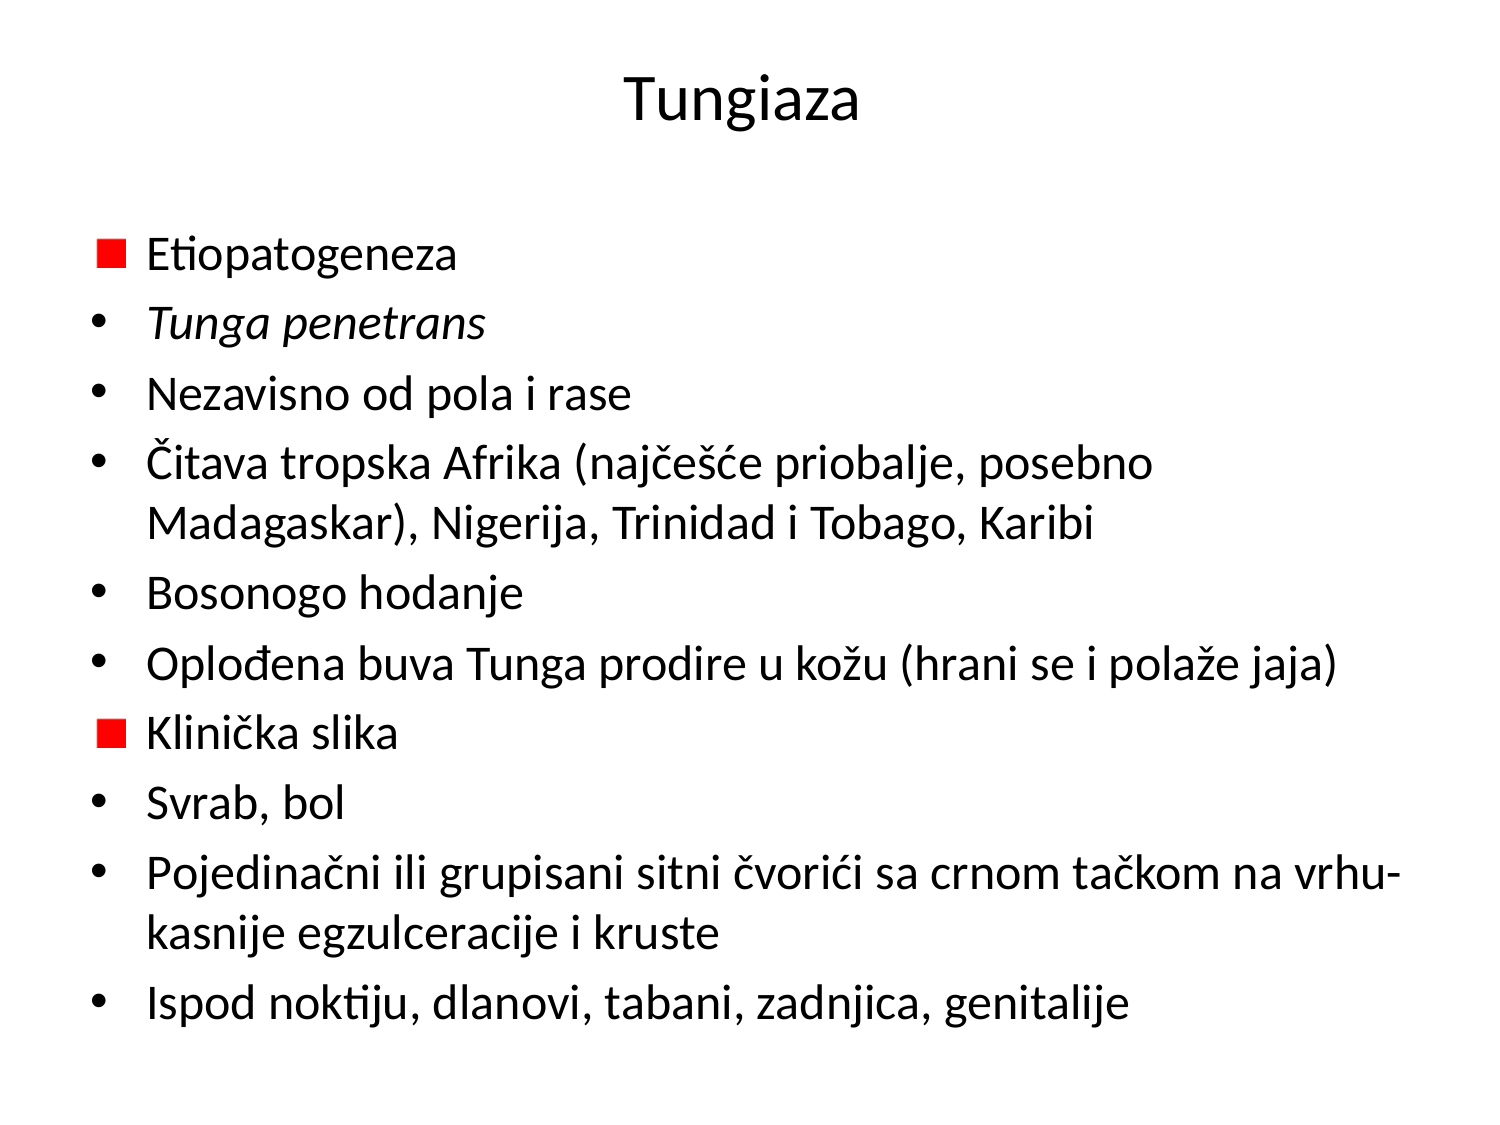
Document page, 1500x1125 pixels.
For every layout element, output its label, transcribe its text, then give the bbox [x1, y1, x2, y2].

title Tungiaza [75, 0, 1425, 188]
picture [90, 712, 126, 748]
list Etiopatogeneza Tunga penetrans Nezavisno od pola i rase Čitava tropska Afrika (najčešće priobalje, posebno Madagaskar), Nigerija, Trinidad i Tobago, Karibi Bosonogo hodanje Oplođena buva Tunga prodire u kožu (hrani se i polaže jaja) Klinička slika Svrab, bol Pojedinačni ili grupisani sitni čvorići sa crnom tačkom na vrhu-kasnije egzulceracije i kruste Ispod noktiju, dlanovi, tabani, zadnjica, genitalije [75, 212, 1425, 1050]
picture [90, 232, 126, 268]
